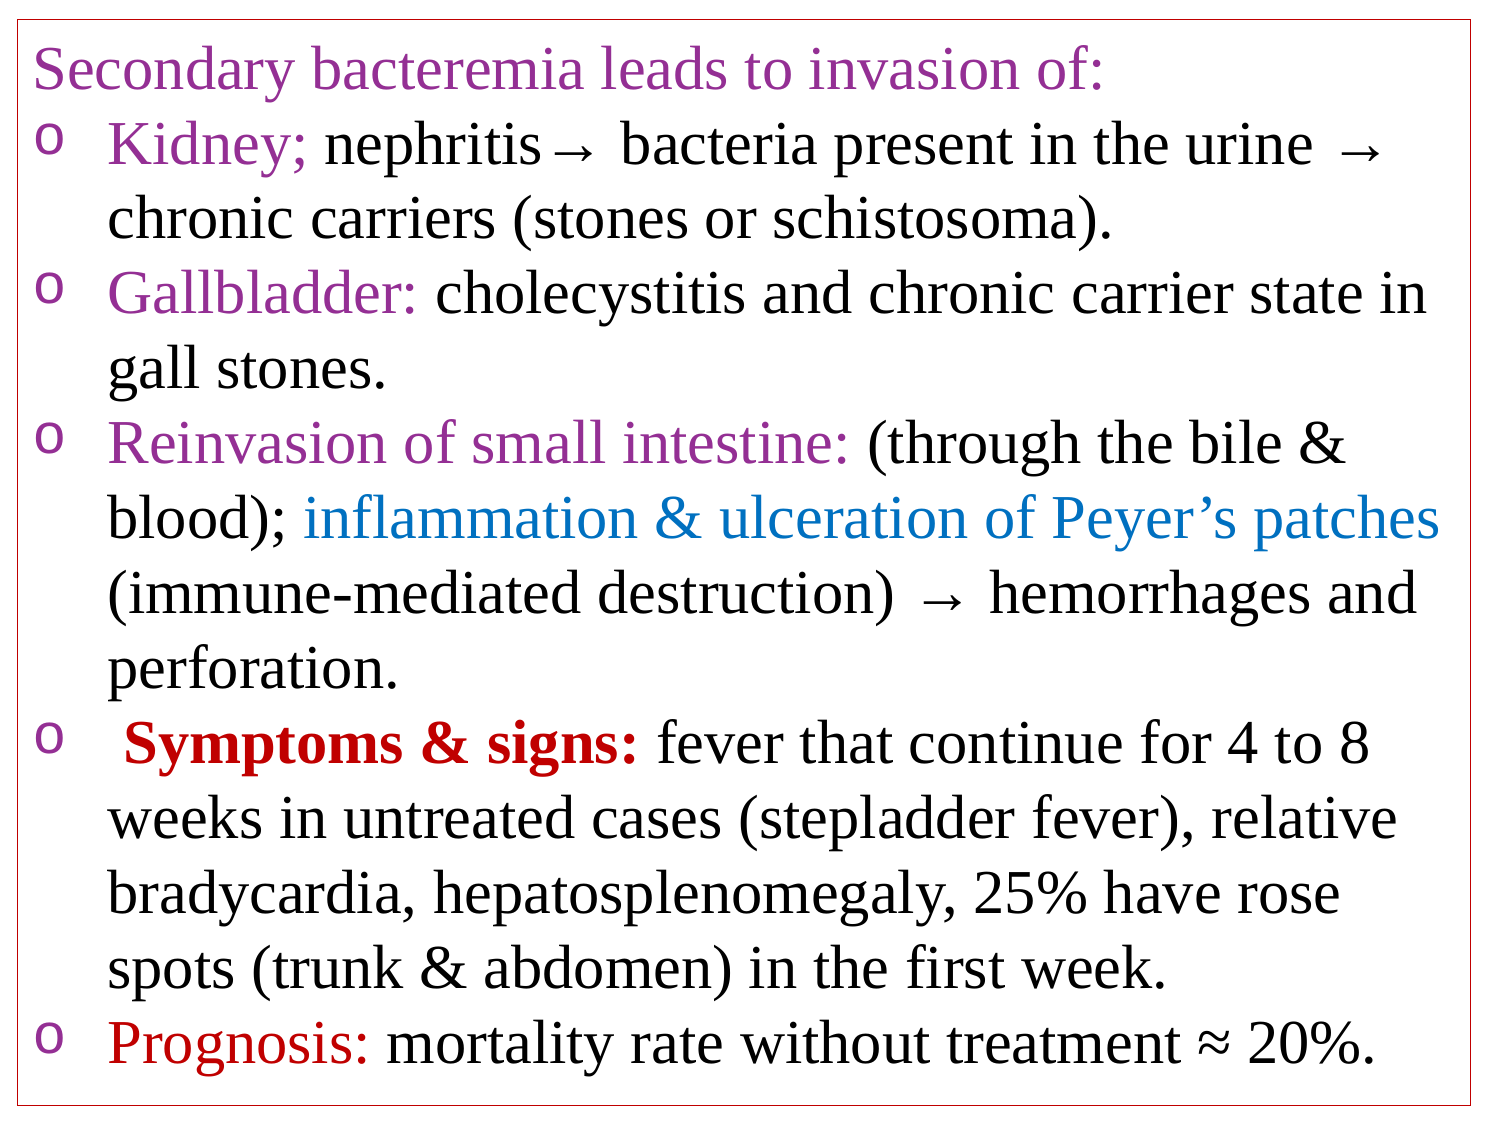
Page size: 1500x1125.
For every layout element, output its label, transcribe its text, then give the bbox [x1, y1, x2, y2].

subtitle Secondary bacteremia leads to invasion of: Kidney; nephritis→ bacteria present in the urine → chronic carriers (stones or schistosoma). Gallbladder: cholecystitis and chronic carrier state in gall stones. Reinvasion of small intestine: (through the bile & blood); inflammation & ulceration of Peyer’s patches (immune-mediated destruction) → hemorrhages and perforation. Symptoms & signs: fever that continue for 4 to 8 weeks in untreated cases (stepladder fever), relative bradycardia, hepatosplenomegaly, 25% have rose spots (trunk & abdomen) in the first week. Prognosis: mortality rate without treatment ≈ 20%. [17, 19, 1471, 1106]
